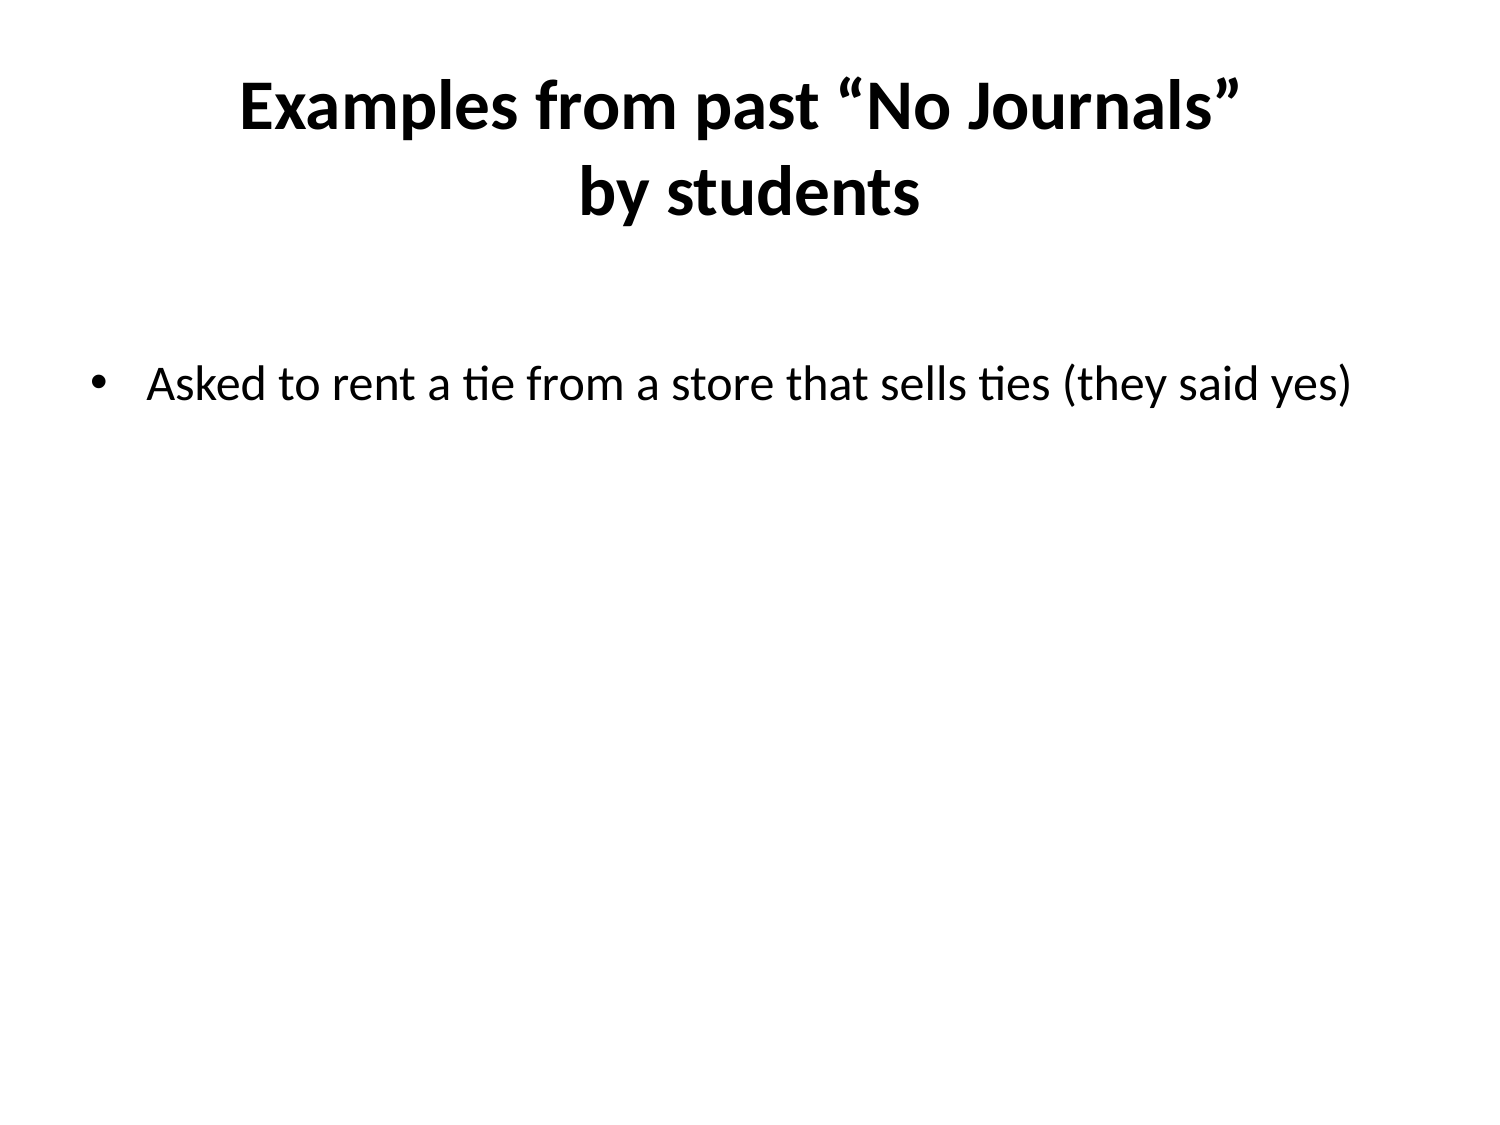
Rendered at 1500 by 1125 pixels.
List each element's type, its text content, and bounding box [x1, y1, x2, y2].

title Examples from past “No Journals” by students [0, 50, 1500, 238]
list Asked to rent a tie from a store that sells ties (they said yes) [75, 350, 1425, 975]
